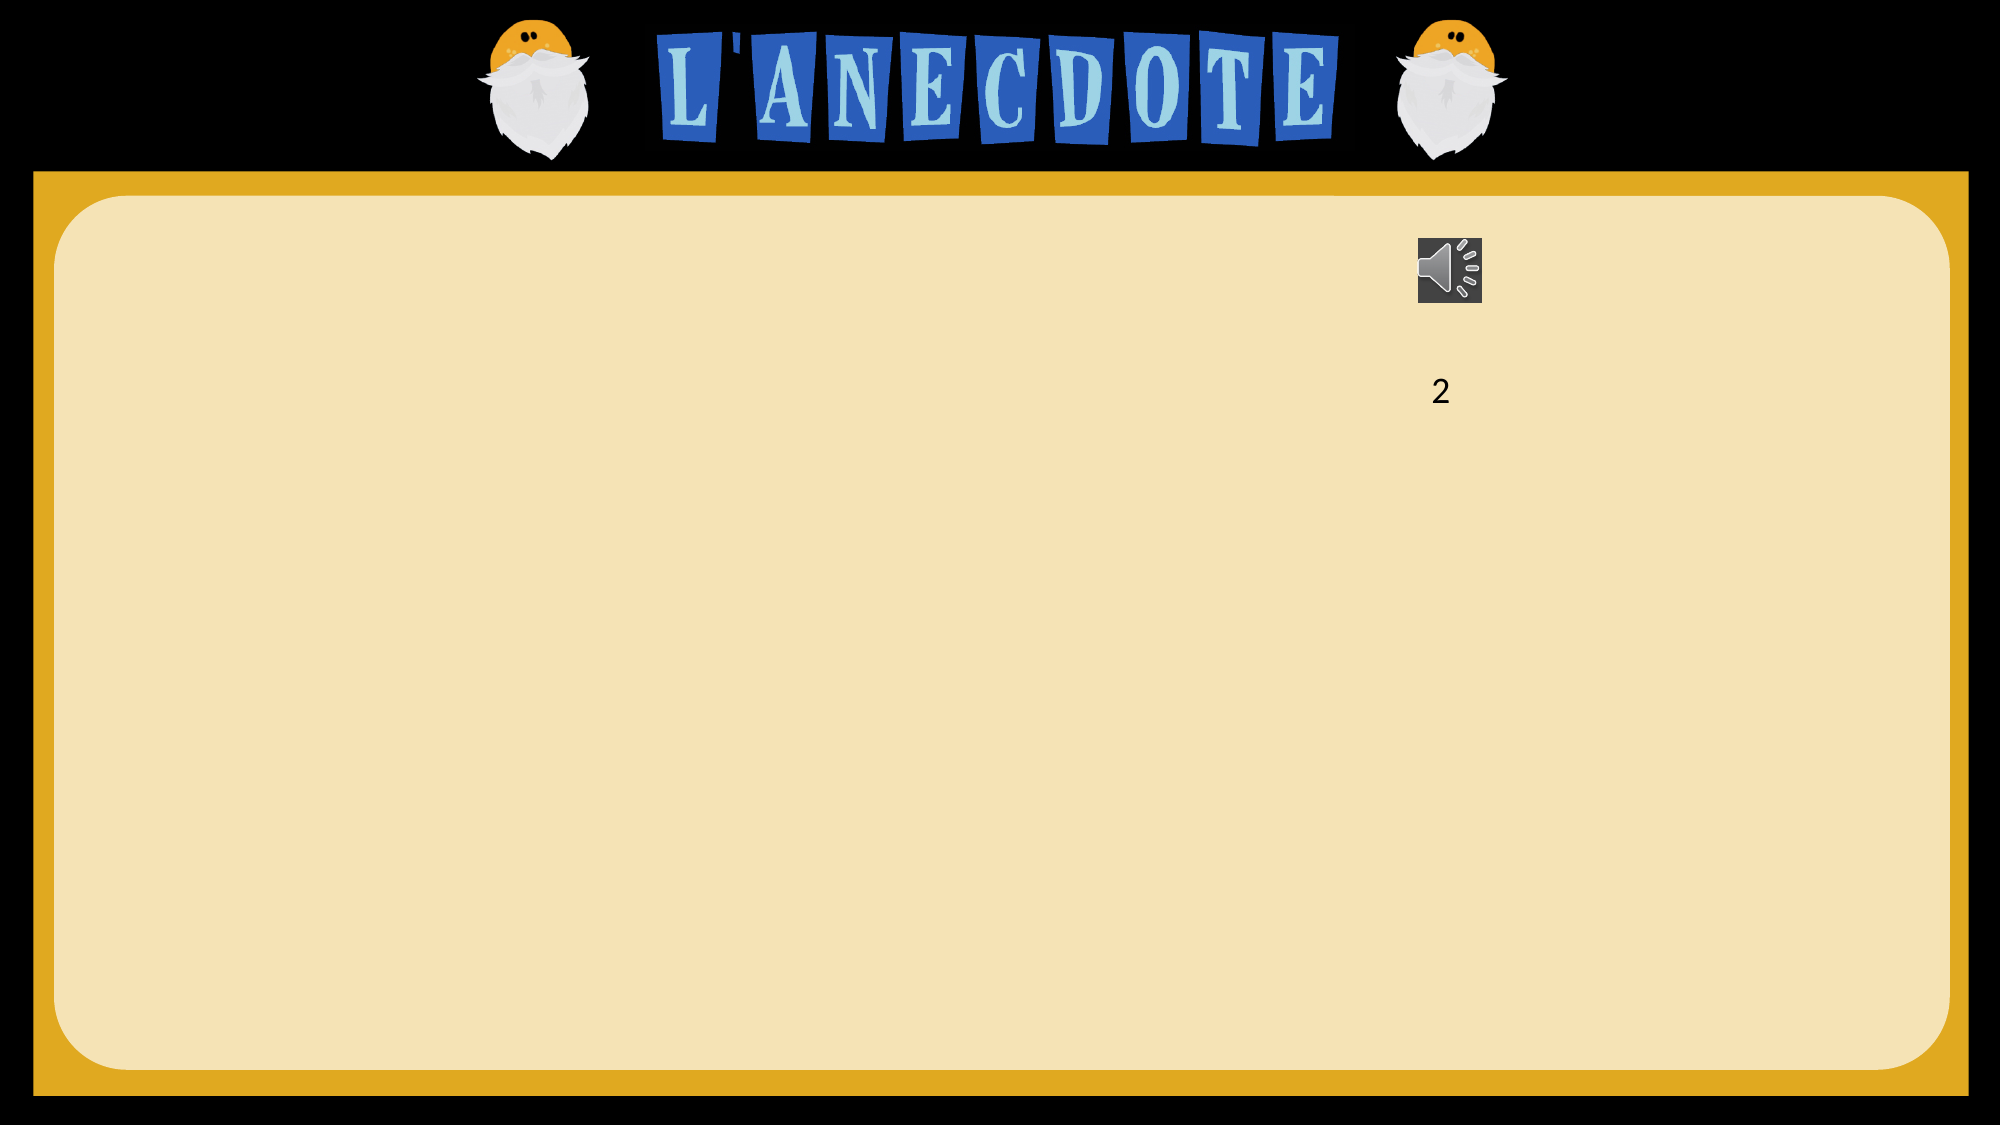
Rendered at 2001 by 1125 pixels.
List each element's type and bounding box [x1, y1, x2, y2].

picture [1416, 236, 1484, 304]
text_box [0, 0, 2000, 1125]
